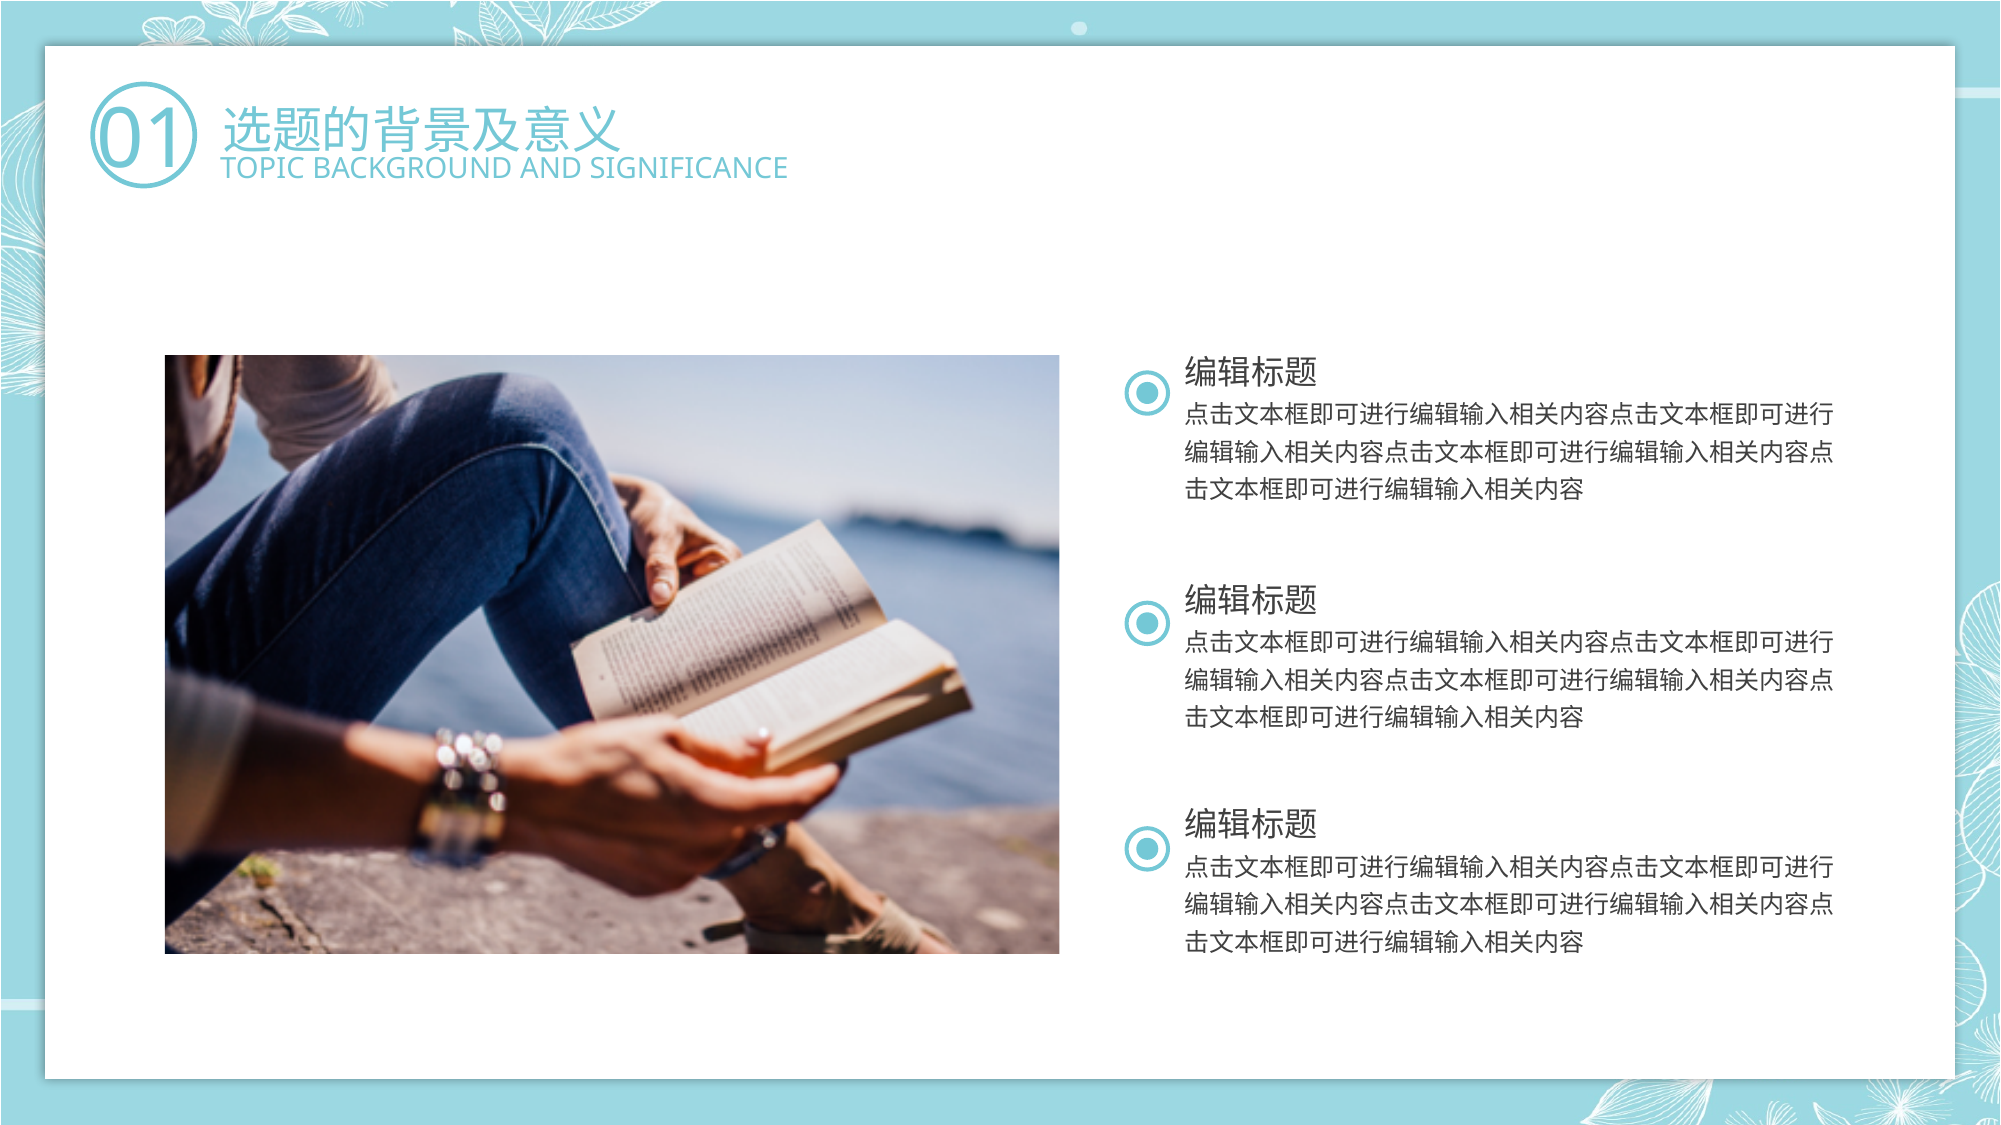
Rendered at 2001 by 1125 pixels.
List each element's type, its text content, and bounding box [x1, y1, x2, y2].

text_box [1124, 826, 1171, 872]
text_box TOPIC BACKGROUND AND SIGNIFICANCE [208, 166, 437, 192]
text_box 点击文本框即可进行编辑输入相关内容点击文本框即可进行编辑输入相关内容点击文本框即可进行编辑输入相关内容点击文本框即可进行编辑输入相关内容 [1563, 384, 1854, 549]
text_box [1124, 600, 1171, 647]
text_box 点击文本框即可进行编辑输入相关内容点击文本框即可进行编辑输入相关内容点击文本框即可进行编辑输入相关内容点击文本框即可进行编辑输入相关内容 [1563, 612, 1854, 777]
text_box 点击文本框即可进行编辑输入相关内容点击文本框即可进行编辑输入相关内容点击文本框即可进行编辑输入相关内容点击文本框即可进行编辑输入相关内容 [1563, 836, 1854, 1001]
text_box [44, 45, 437, 1080]
text_box 选题的背景及意义 [207, 46, 437, 166]
text_box [1563, 45, 1956, 1080]
picture [3, 0, 2000, 1125]
text_box 01 [80, 76, 208, 192]
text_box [1124, 370, 1171, 416]
